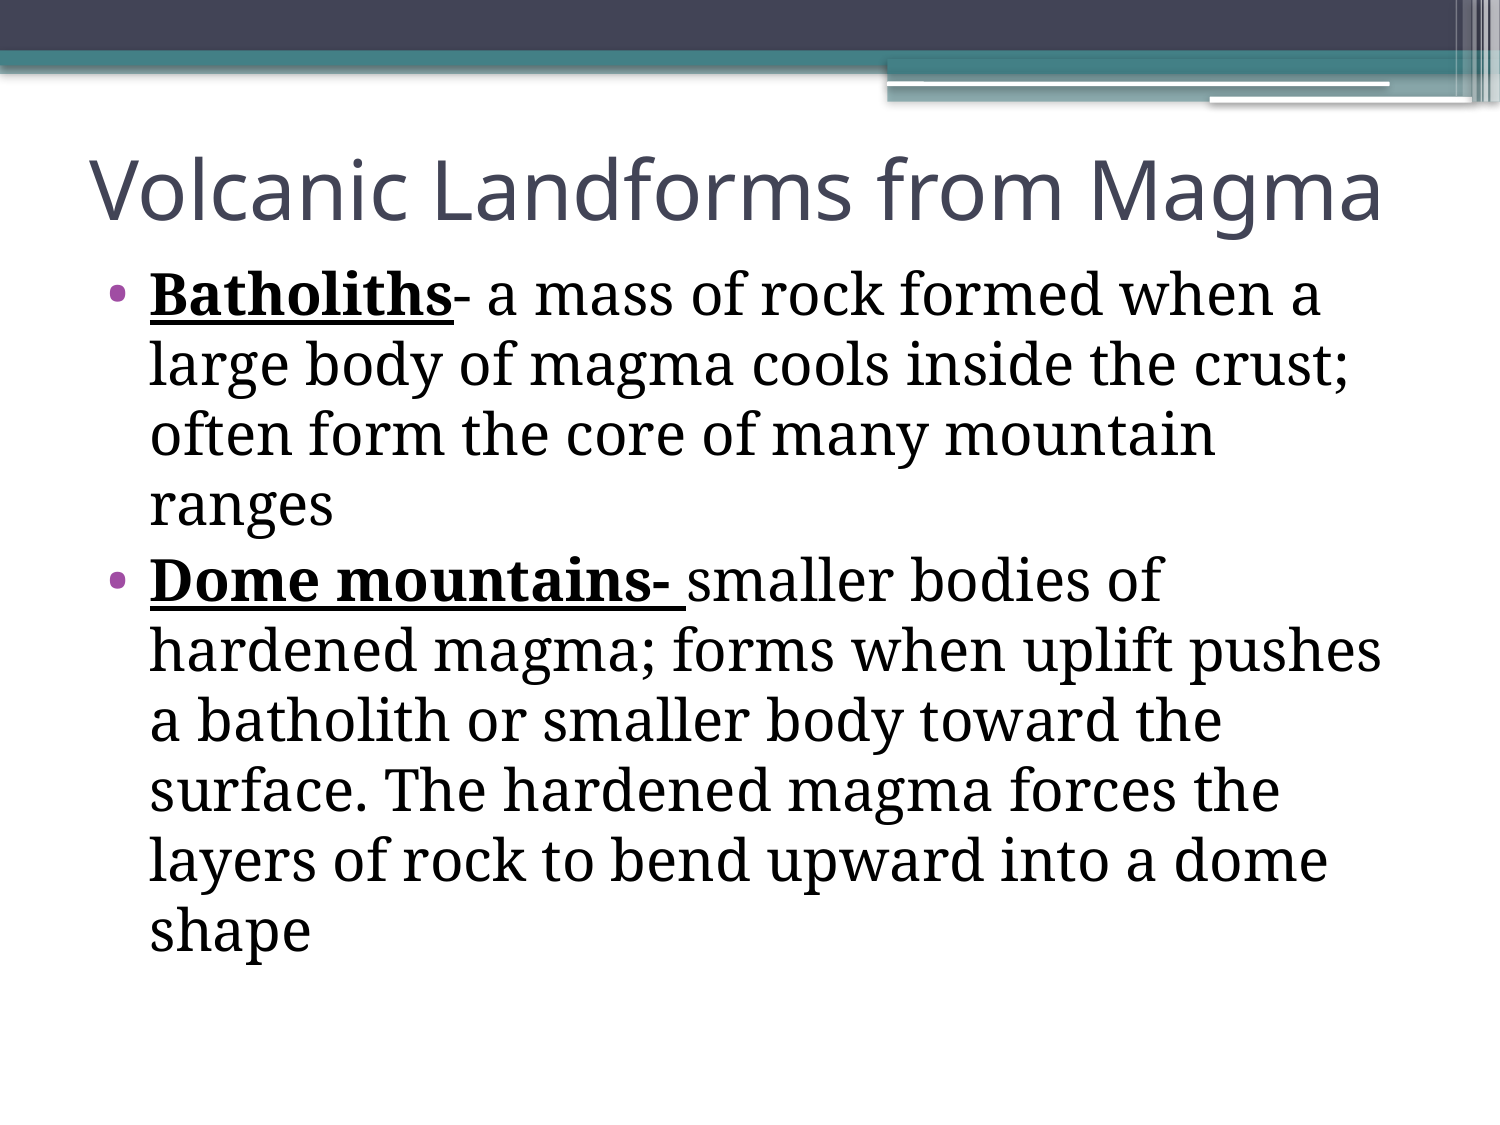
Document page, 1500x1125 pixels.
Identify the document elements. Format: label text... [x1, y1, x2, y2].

list Batholiths- a mass of rock formed when a large body of magma cools inside the crust; often form the core of many mountain ranges Dome mountains- smaller bodies of hardened magma; forms when uplift pushes a batholith or smaller body toward the surface. The hardened magma forces the layers of rock to bend upward into a dome shape [75, 249, 1425, 1079]
title Volcanic Landforms from Magma [75, 99, 1425, 249]
